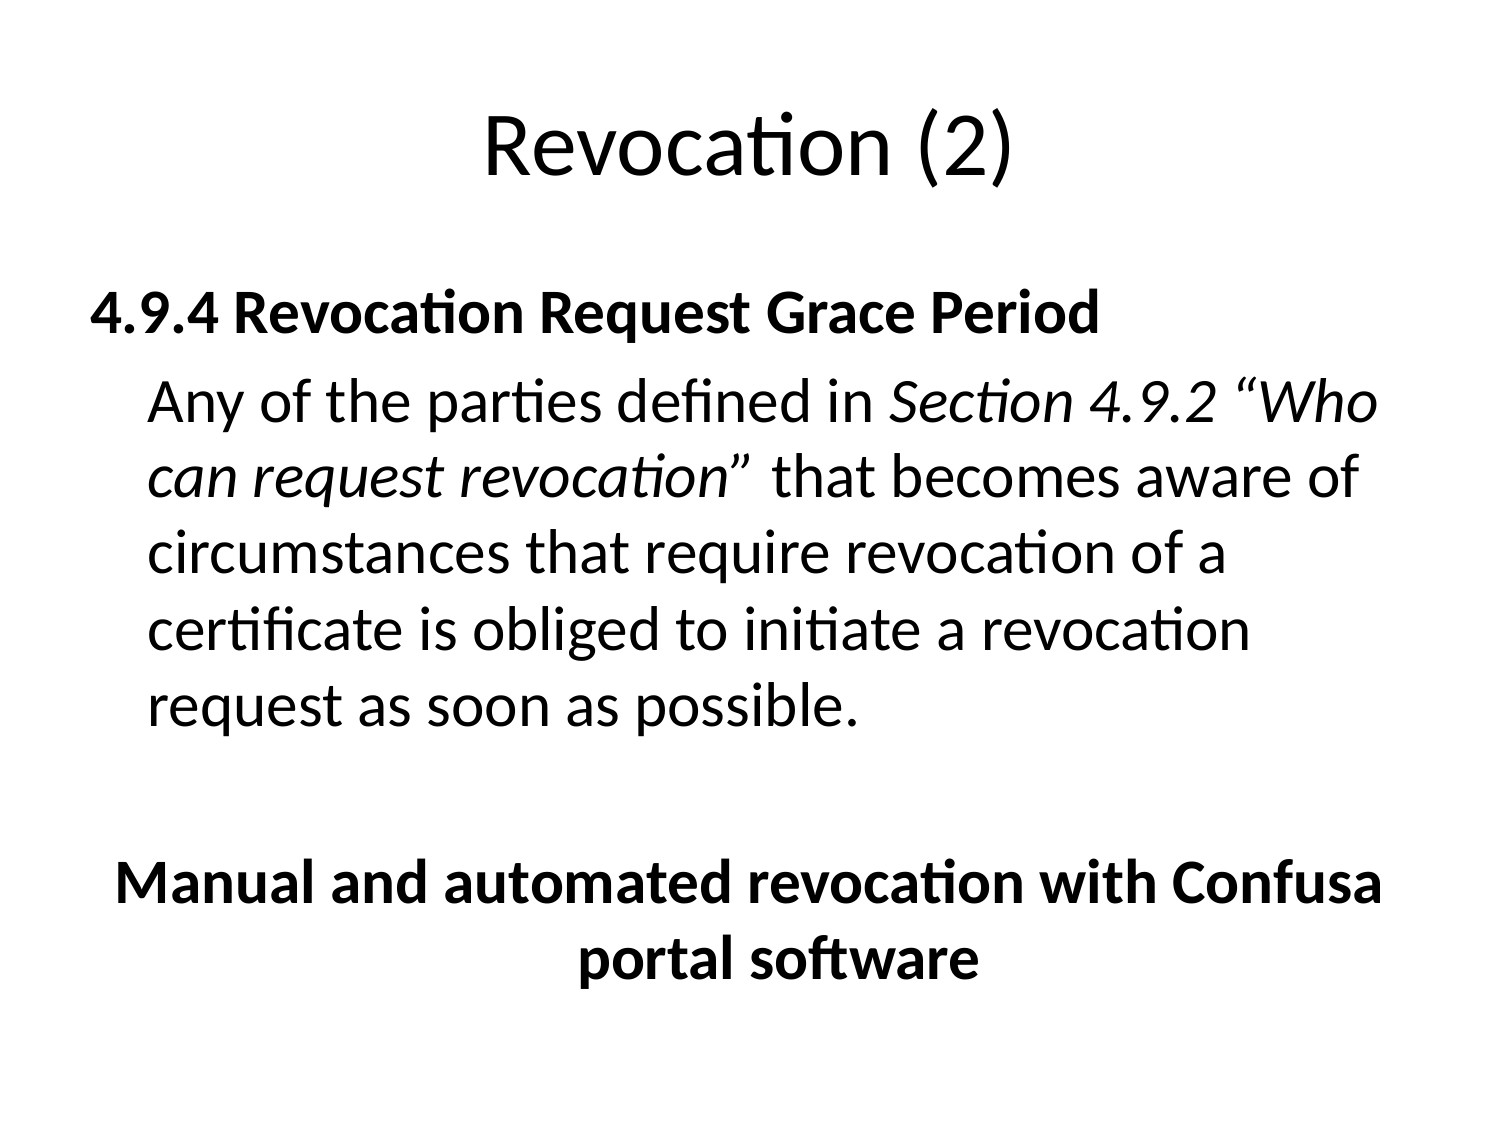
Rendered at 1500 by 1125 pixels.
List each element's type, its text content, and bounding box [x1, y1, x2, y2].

list 4.9.4 Revocation Request Grace Period Any of the parties defined in Section 4.9.2 “Who can request revocation” that becomes aware of circumstances that require revocation of a certificate is obliged to initiate a revocation request as soon as possible. Manual and automated revocation with Confusa portal software [75, 262, 1425, 1005]
title Revocation (2) [75, 45, 1425, 233]
